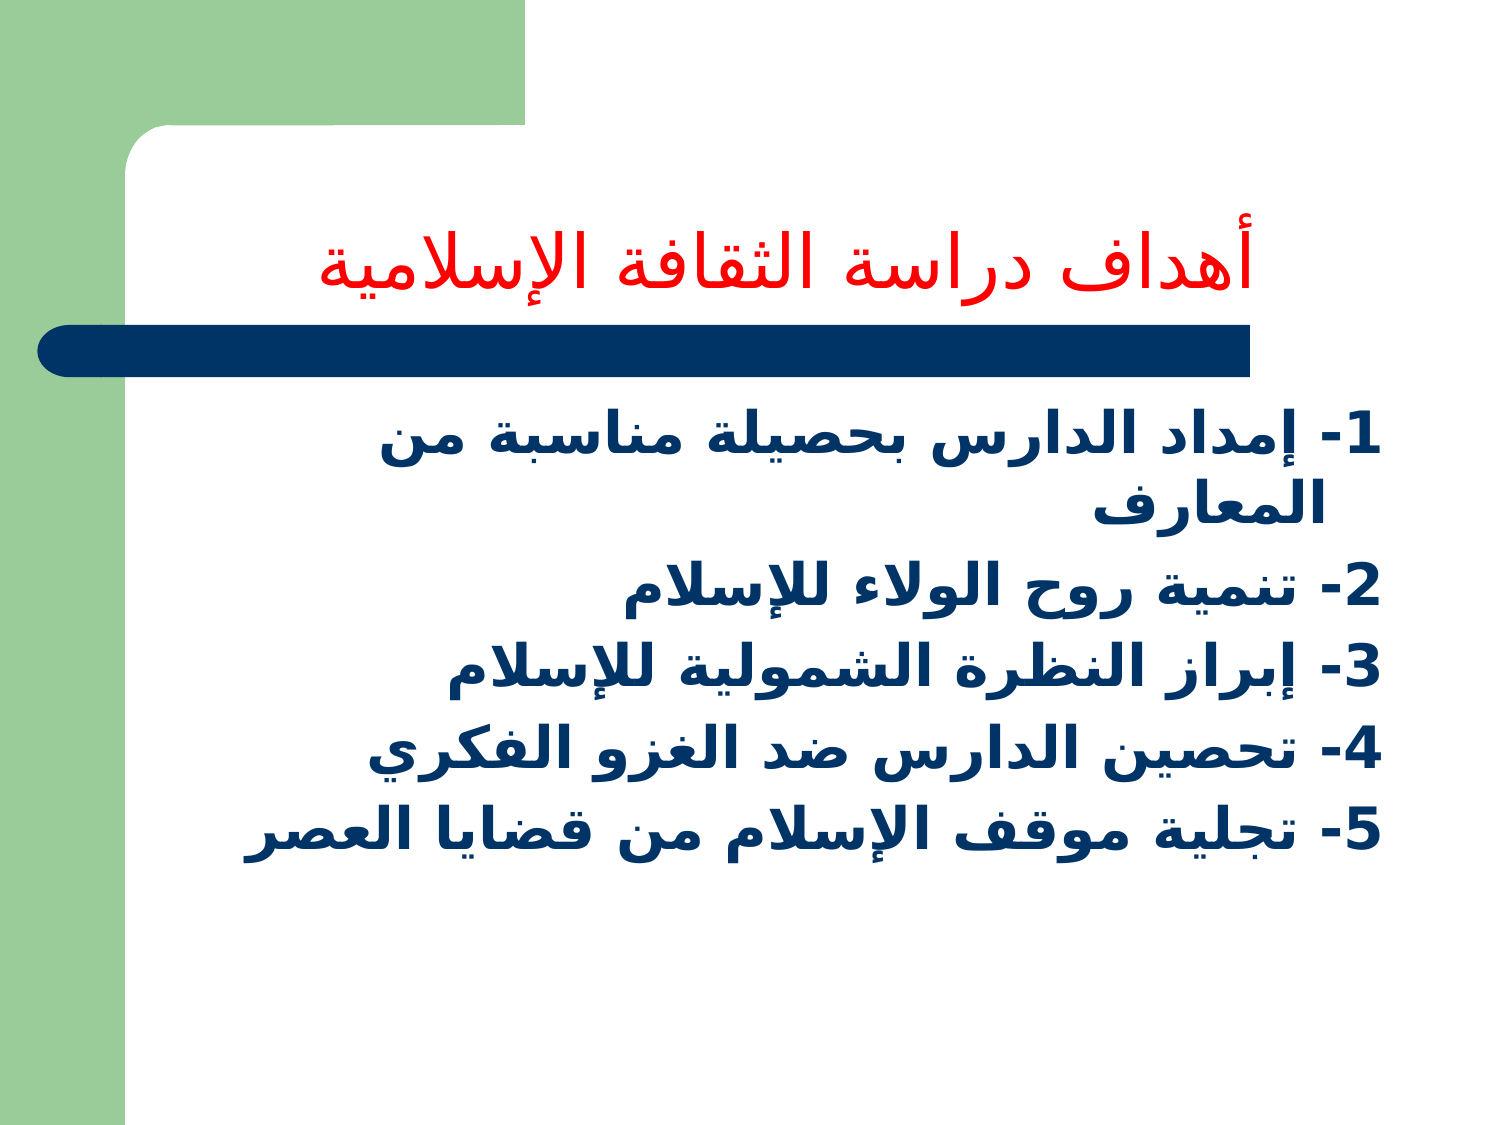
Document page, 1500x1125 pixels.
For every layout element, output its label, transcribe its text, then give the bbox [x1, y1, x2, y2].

title أهداف دراسة الثقافة الإسلامية [124, 124, 1426, 313]
list 1- إمداد الدارس بحصيلة مناسبة من المعارف 2- تنمية روح الولاء للإسلام 3- إبراز النظرة الشمولية للإسلام 4- تحصين الدارس ضد الغزو الفكري 5- تجلية موقف الإسلام من قضايا العصر [137, 387, 1400, 999]
